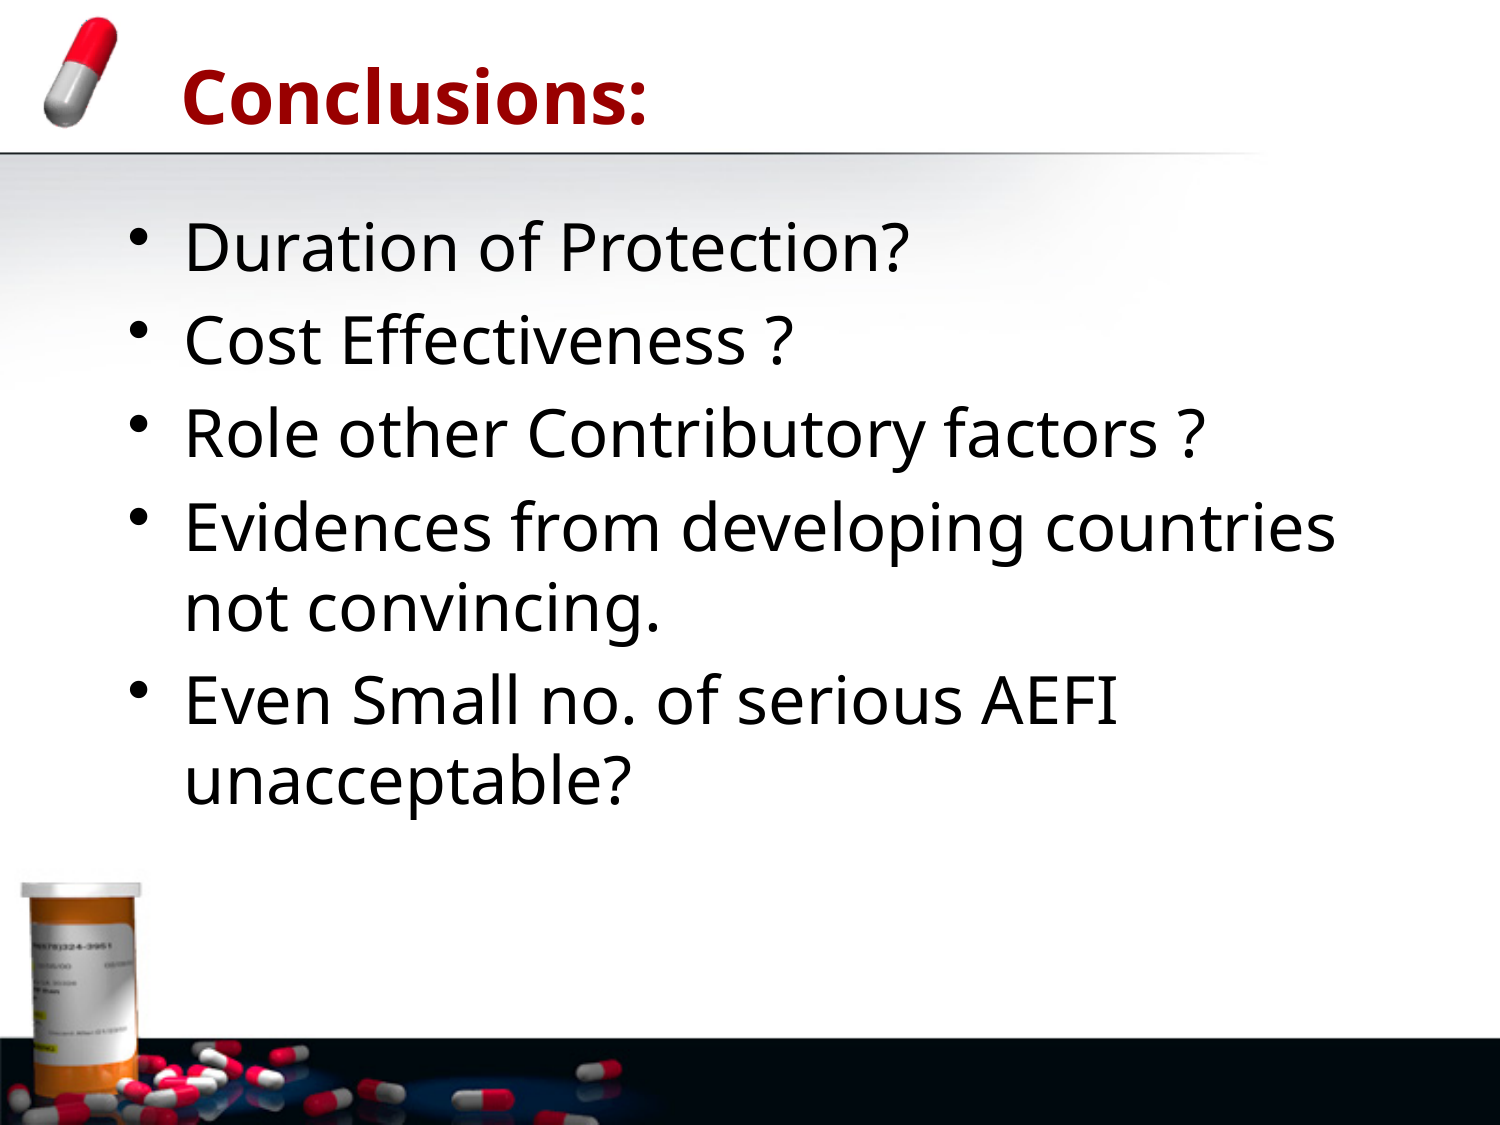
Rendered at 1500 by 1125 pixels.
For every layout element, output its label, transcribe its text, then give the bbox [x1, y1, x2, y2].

list Duration of Protection? Cost Effectiveness ? Role other Contributory factors ? Evidences from developing countries not convincing. Even Small no. of serious AEFI unacceptable? [112, 196, 1454, 1001]
picture [0, 0, 1500, 1125]
title Conclusions: [165, 34, 1348, 155]
